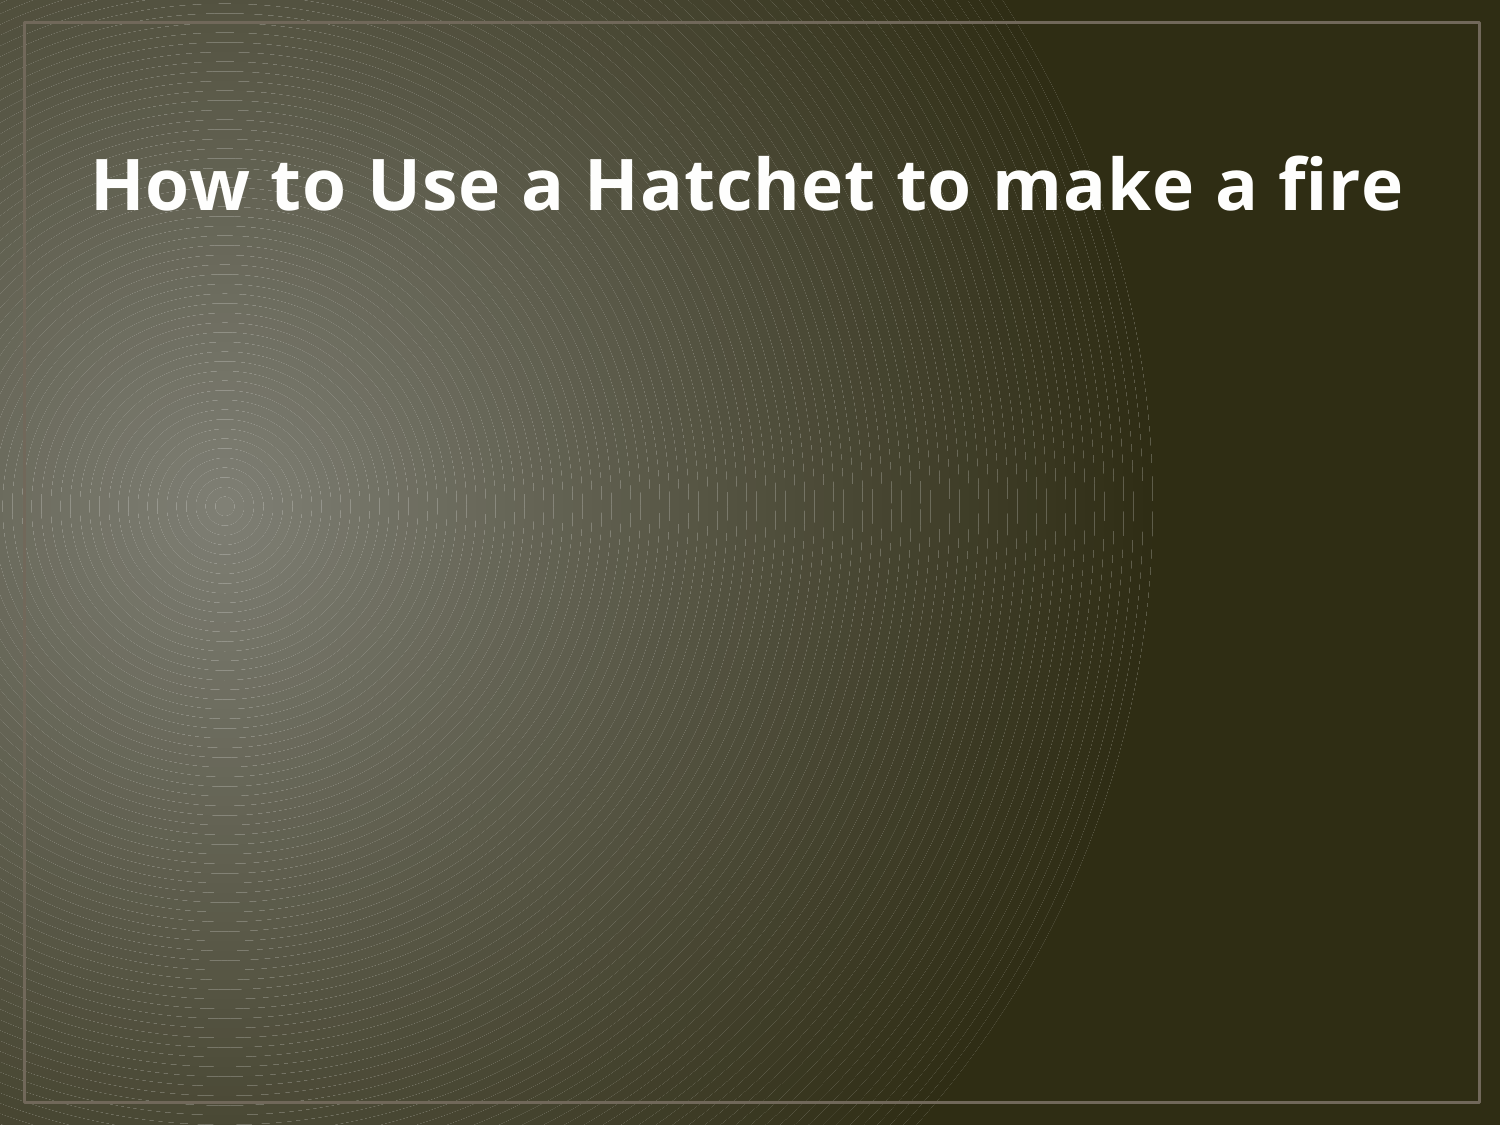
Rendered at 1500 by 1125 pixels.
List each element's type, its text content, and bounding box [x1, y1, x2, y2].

title How to Use a Hatchet to make a fire [75, 45, 1425, 233]
